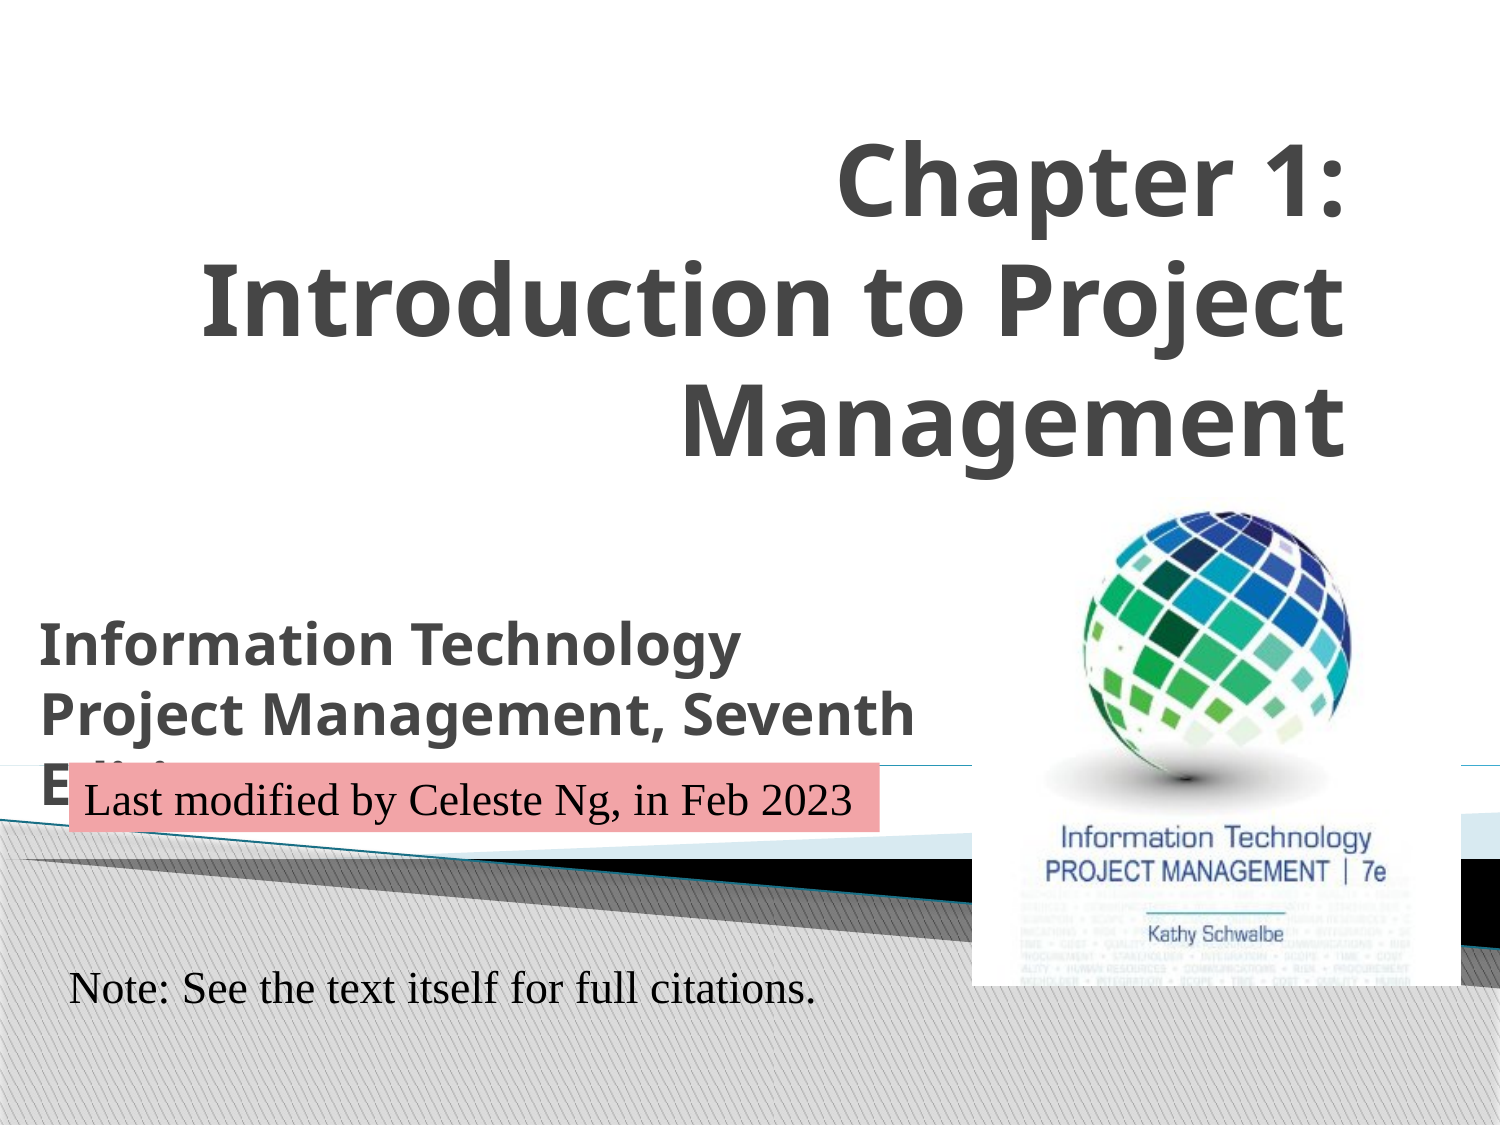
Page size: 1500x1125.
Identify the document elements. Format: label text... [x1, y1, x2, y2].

text_box Last modified by Celeste Ng, in Feb 2023 [69, 762, 880, 833]
text_box Note: See the text itself for full citations. [54, 950, 833, 1020]
text_box Information Technology Project Management, Seventh Edition [24, 599, 966, 822]
picture [5, 497, 1500, 989]
title Chapter 1: Introduction to Project Management [87, 262, 1363, 484]
